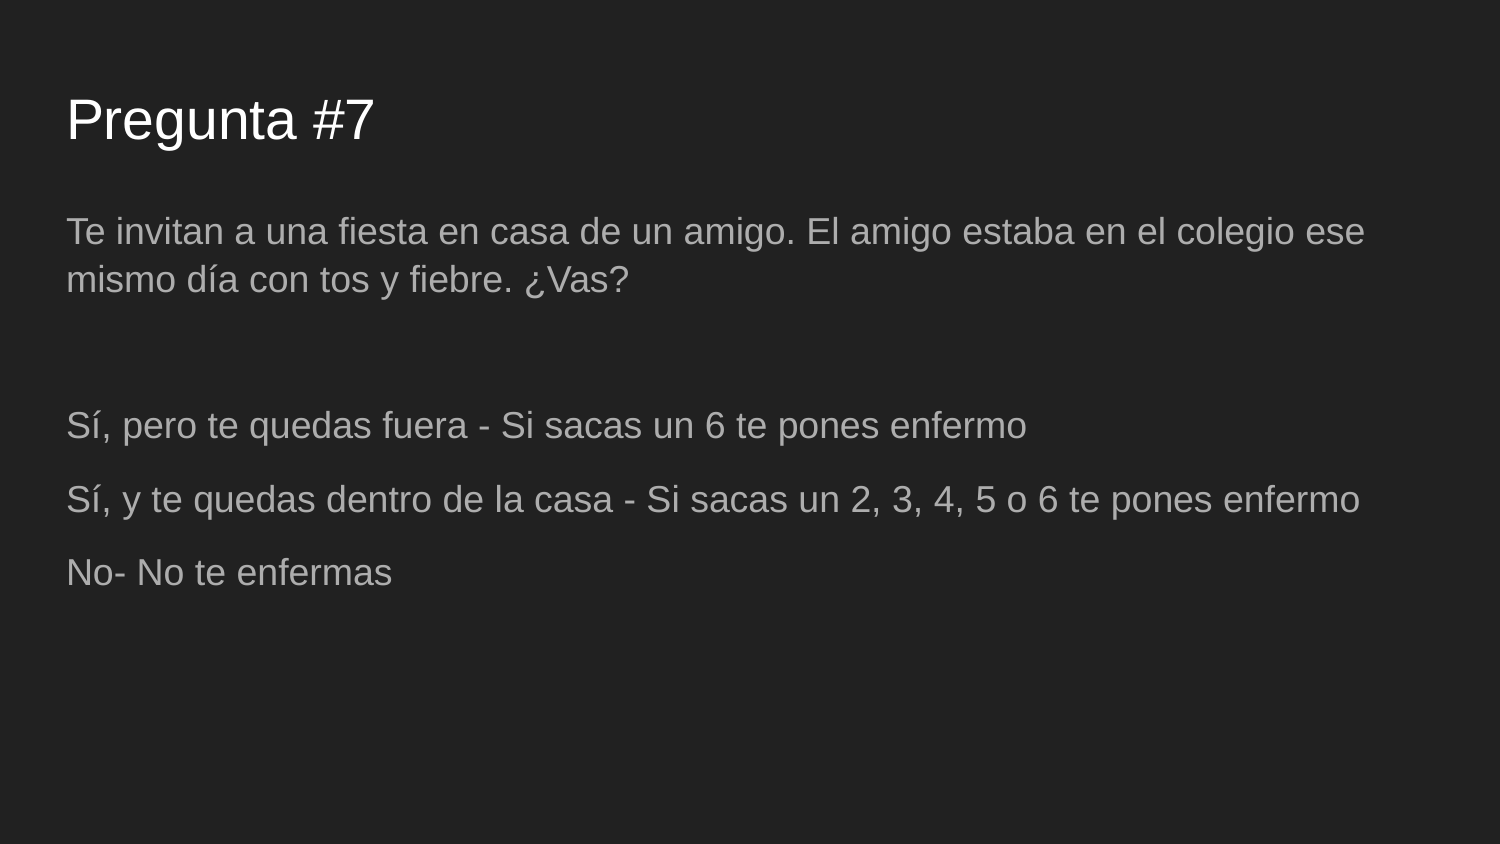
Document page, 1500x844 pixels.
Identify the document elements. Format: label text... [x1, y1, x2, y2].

list Te invitan a una fiesta en casa de un amigo. El amigo estaba en el colegio ese mismo día con tos y fiebre. ¿Vas? Sí, pero te quedas fuera - Si sacas un 6 te pones enfermo Sí, y te quedas dentro de la casa - Si sacas un 2, 3, 4, 5 o 6 te pones enfermo No- No te enfermas [51, 189, 1449, 750]
title Pregunta #7 [51, 72, 1449, 167]
